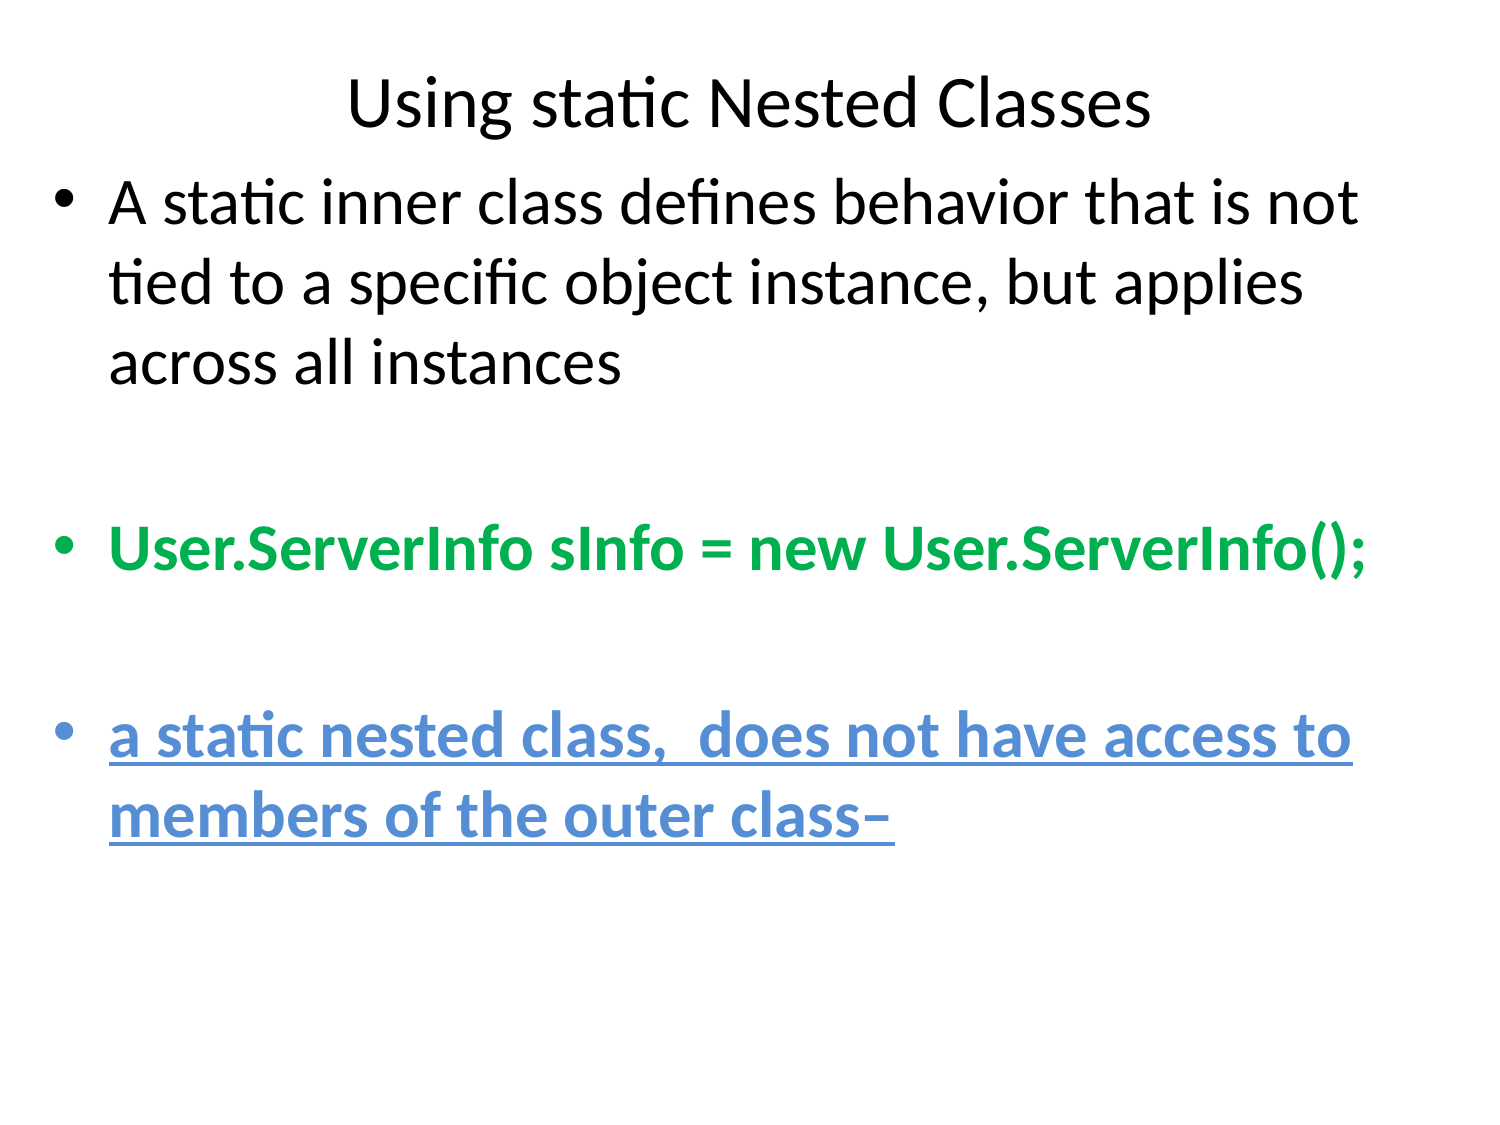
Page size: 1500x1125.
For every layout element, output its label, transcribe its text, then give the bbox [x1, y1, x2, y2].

list A static inner class defines behavior that is not tied to a specific object instance, but applies across all instances User.ServerInfo sInfo = new User.ServerInfo(); a static nested class, does not have access to members of the outer class– [37, 149, 1425, 1088]
title Using static Nested Classes [75, 45, 1425, 149]
